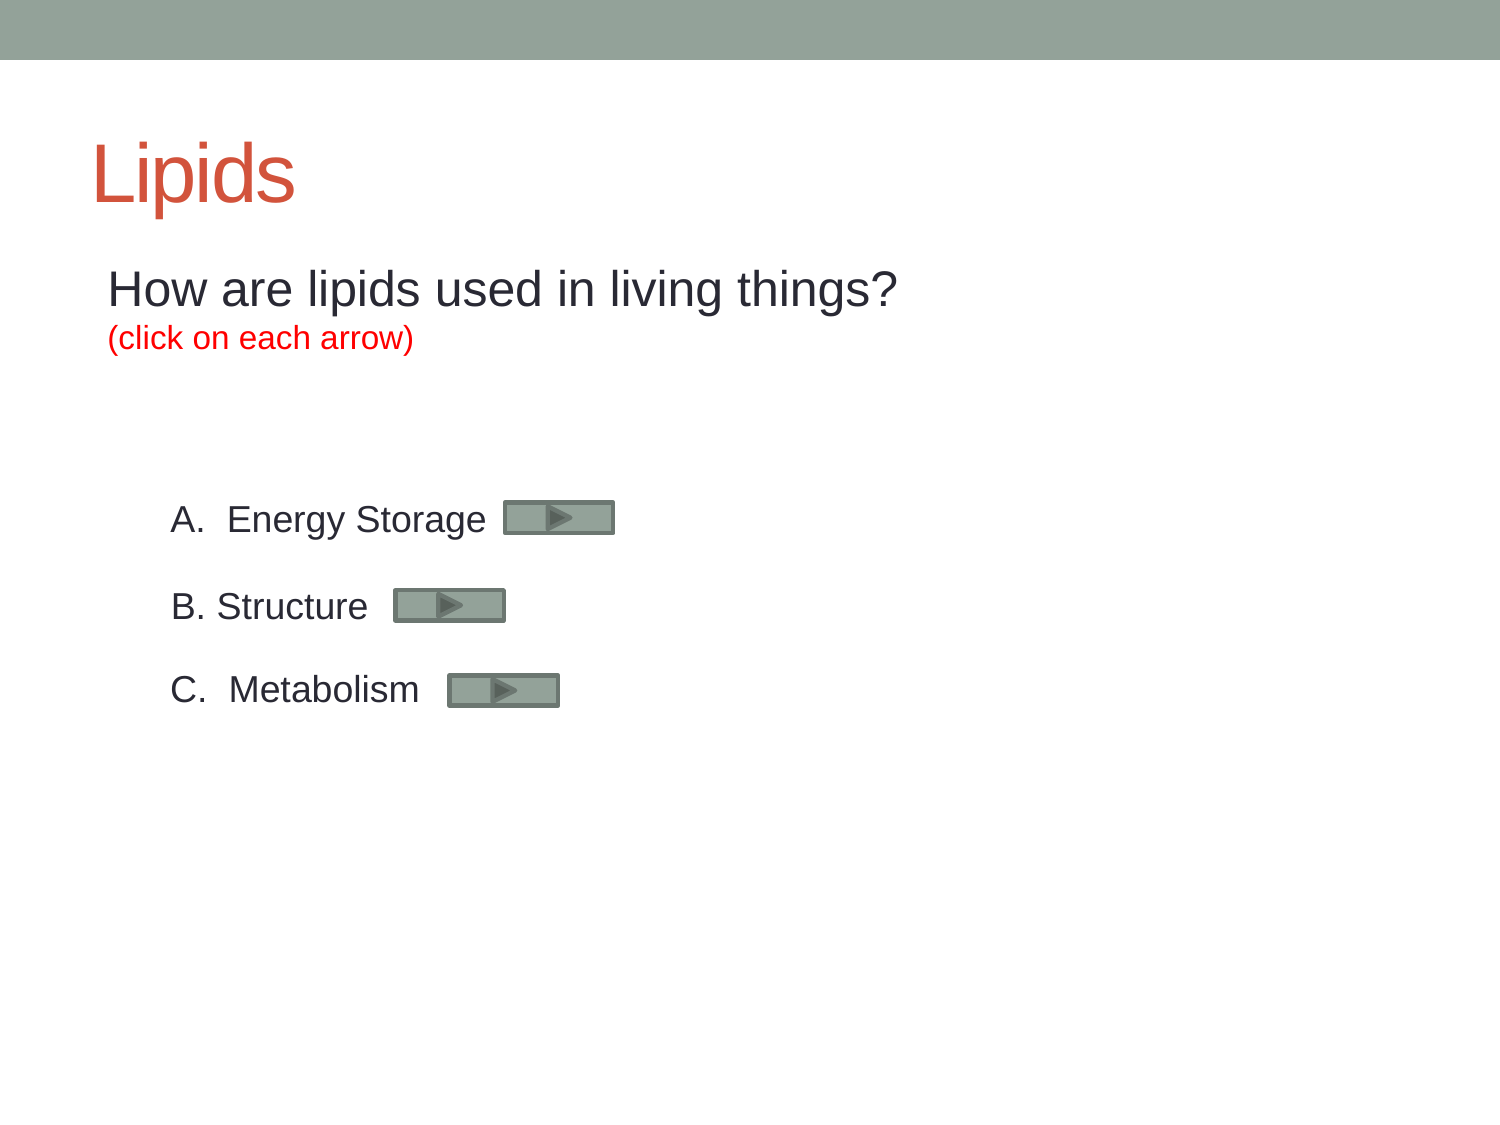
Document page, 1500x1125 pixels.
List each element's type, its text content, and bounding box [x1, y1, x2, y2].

text_box [447, 673, 560, 708]
text_box B. Structure [156, 574, 384, 635]
text_box How are lipids used in living things? (click on each arrow) [92, 248, 914, 364]
title Lipids [75, 87, 1425, 250]
text_box C. Metabolism [155, 658, 435, 718]
text_box A. Energy Storage [155, 487, 502, 548]
text_box [393, 588, 506, 623]
text_box [503, 500, 615, 535]
